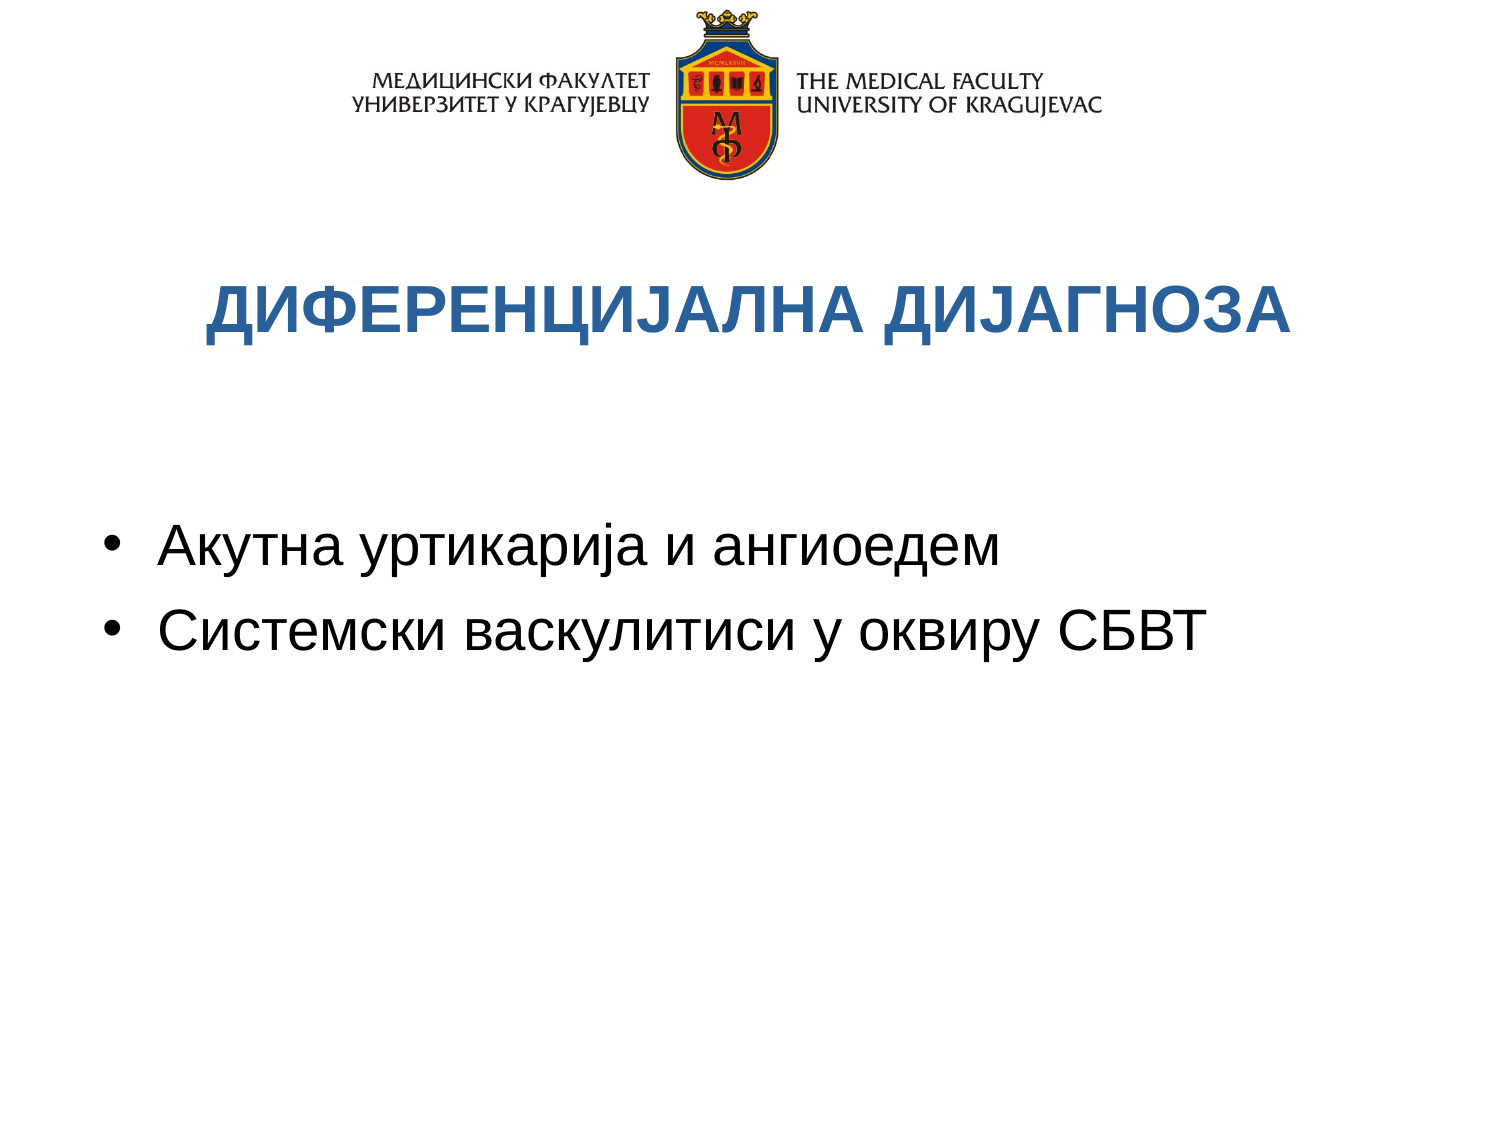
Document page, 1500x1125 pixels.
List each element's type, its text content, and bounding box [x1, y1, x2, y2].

picture [328, 0, 1125, 191]
text_box ДИФЕРЕНЦИЈАЛНА ДИЈАГНОЗА [74, 212, 1425, 400]
text_box Акутна уртикарија и ангиоедем Системски васкулитиси у оквиру СБВТ [87, 499, 1438, 950]
